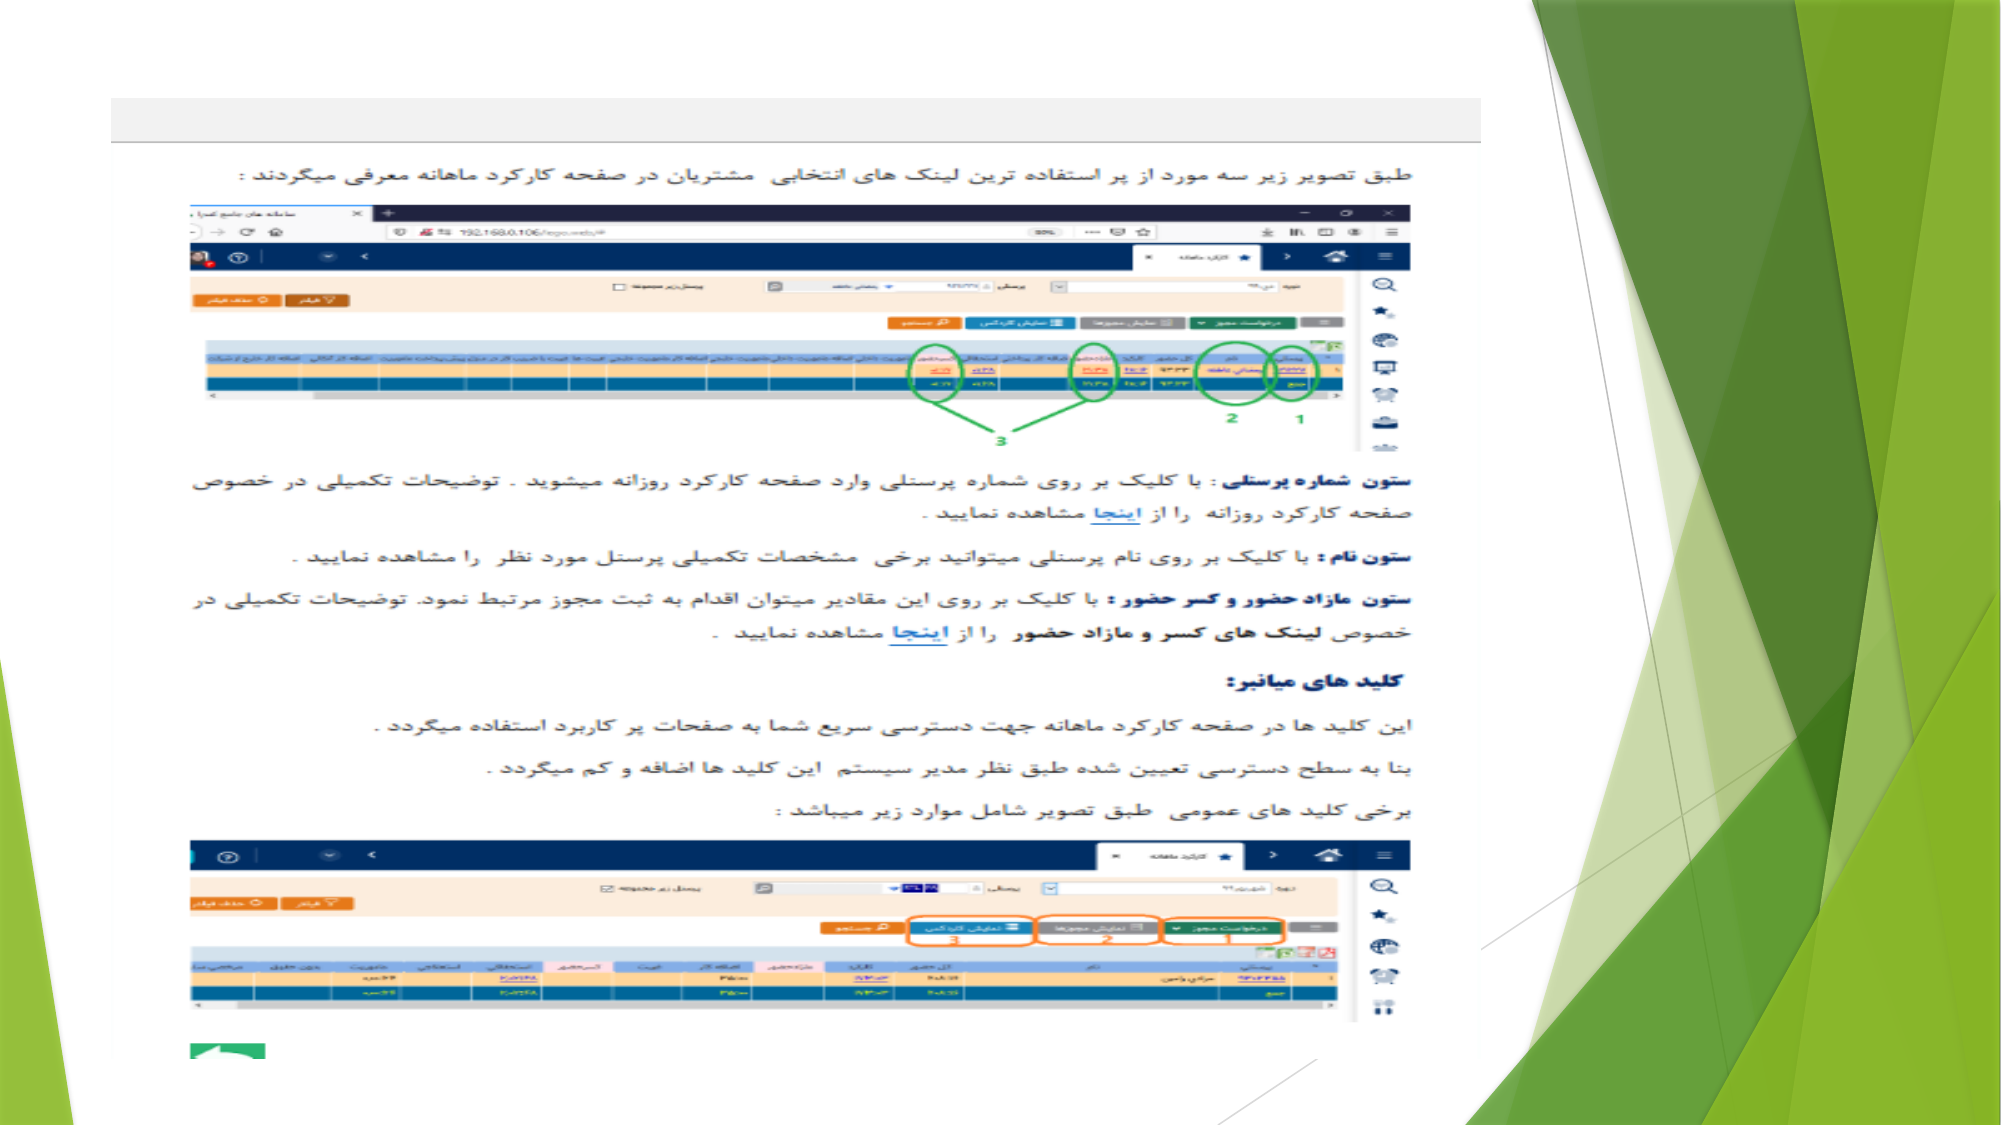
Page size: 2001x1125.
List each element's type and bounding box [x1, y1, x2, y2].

list [110, 97, 1481, 1059]
